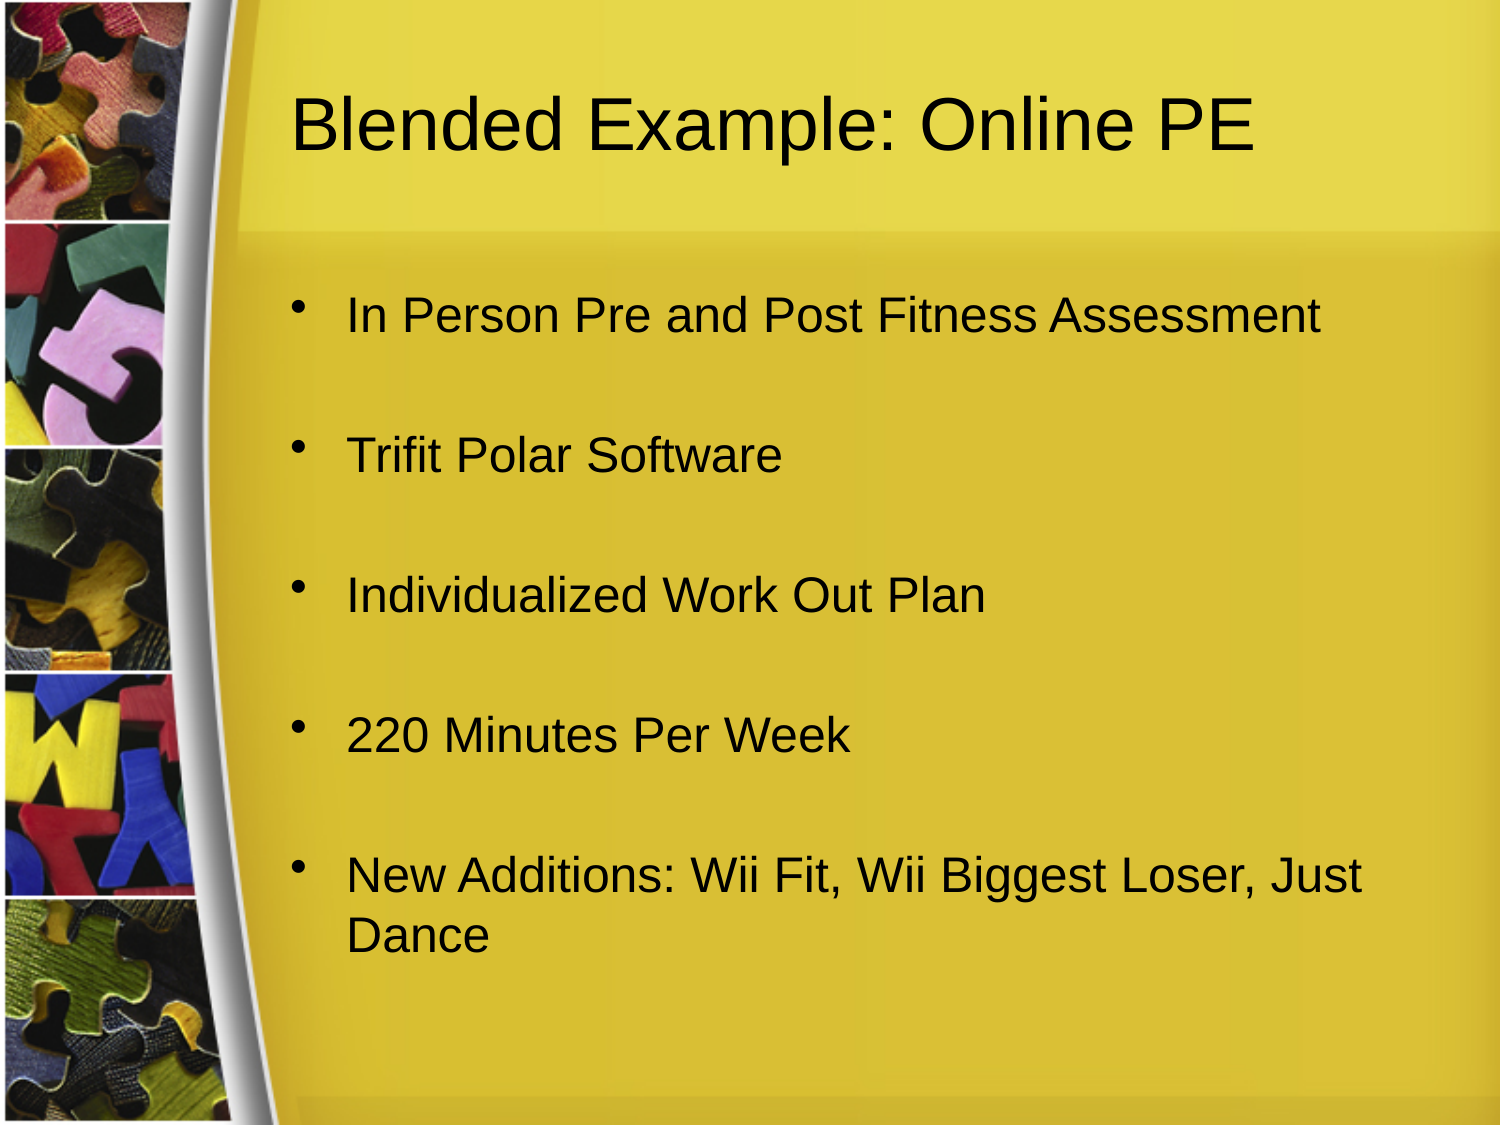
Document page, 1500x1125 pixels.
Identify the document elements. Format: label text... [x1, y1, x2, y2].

list In Person Pre and Post Fitness Assessment Trifit Polar Software Individualized Work Out Plan 220 Minutes Per Week New Additions: Wii Fit, Wii Biggest Loser, Just Dance [274, 274, 1476, 988]
title Blended Example: Online PE [274, 32, 1473, 209]
picture [0, 0, 1500, 1125]
